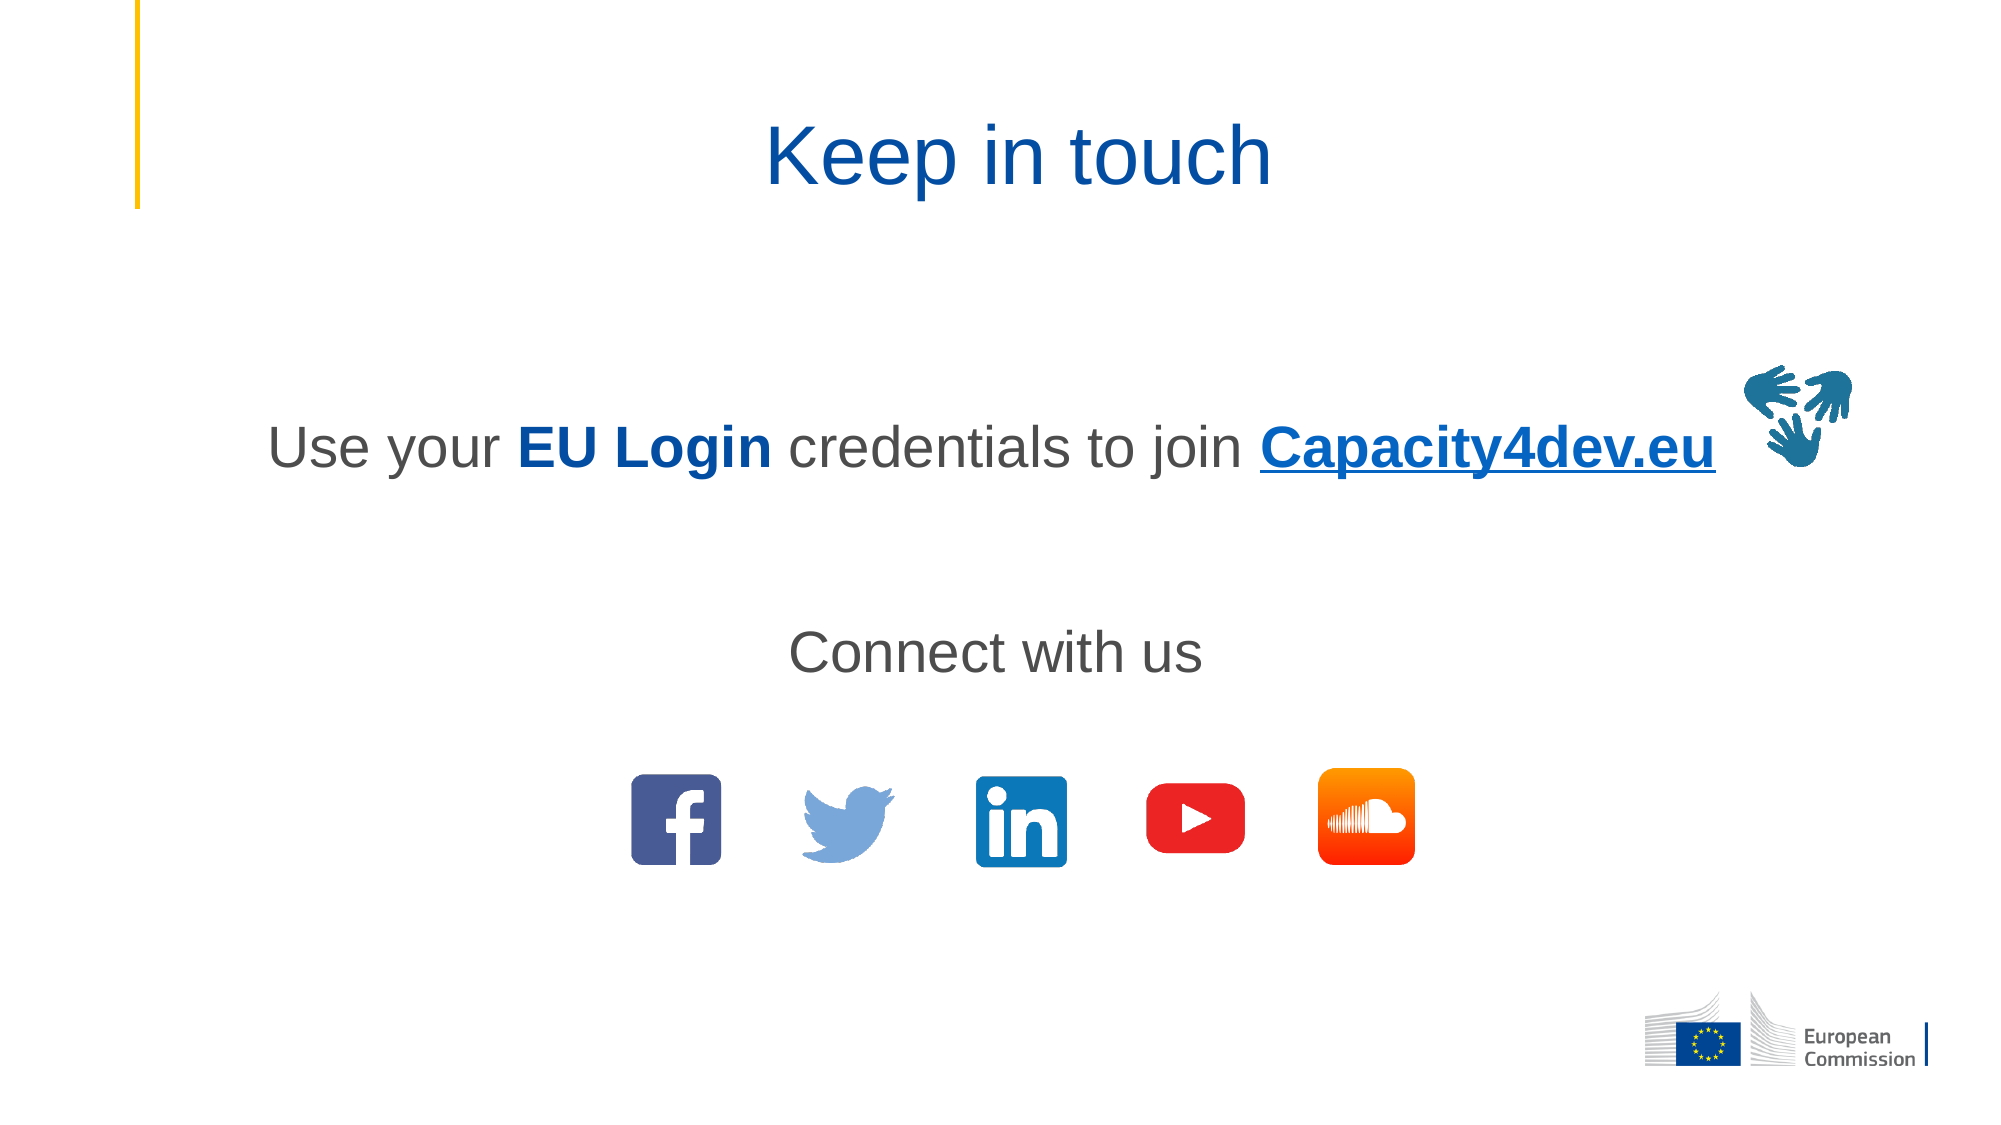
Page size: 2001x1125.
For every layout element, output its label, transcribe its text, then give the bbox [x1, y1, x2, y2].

picture [1645, 991, 1928, 1066]
picture [625, 763, 727, 876]
text_box Connect with us [773, 606, 1266, 692]
text_box Use your EU Login credentials to join Capacity4dev.eu [195, 331, 1805, 487]
picture [1318, 768, 1415, 865]
picture [968, 763, 1071, 876]
picture [1140, 756, 1249, 876]
title Keep in touch [157, 74, 1882, 203]
picture [1744, 365, 1852, 468]
picture [796, 766, 899, 879]
